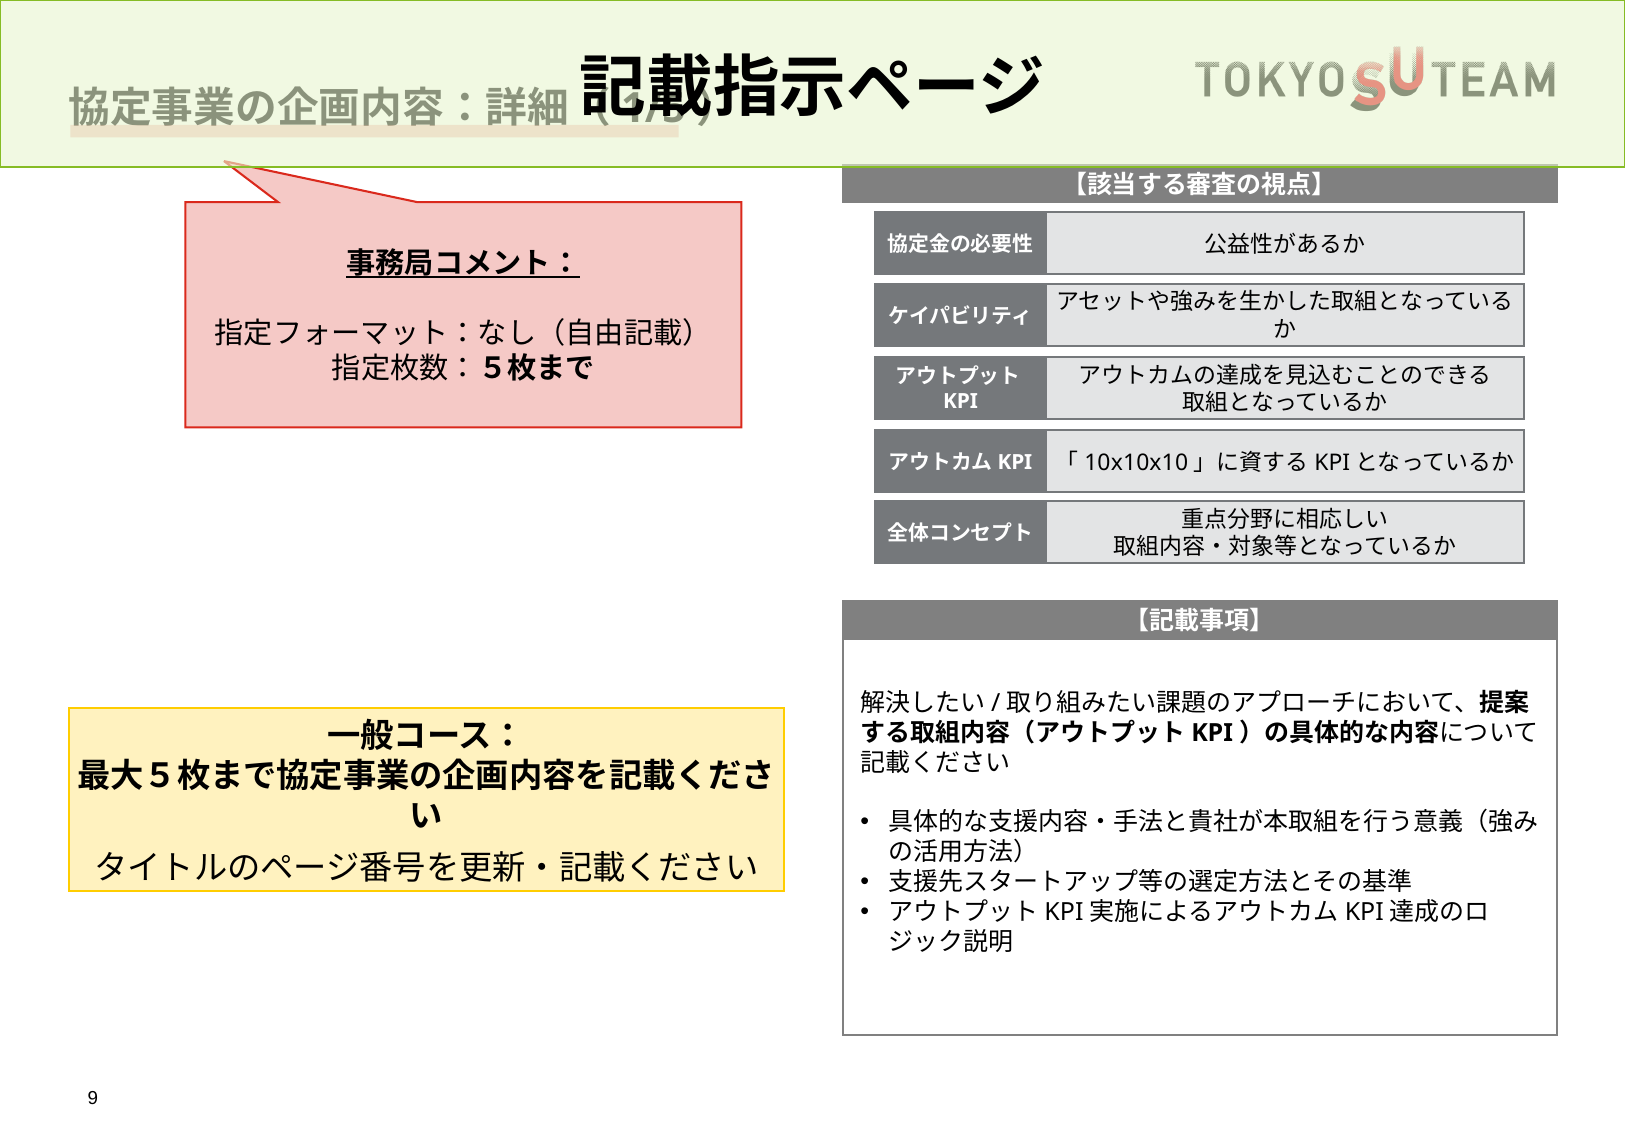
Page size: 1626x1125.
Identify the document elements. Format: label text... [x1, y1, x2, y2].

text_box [874, 211, 1525, 275]
text_box アウトカムKPI [874, 429, 1047, 492]
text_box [874, 283, 1525, 346]
text_box 全体コンセプト [874, 501, 1047, 564]
text_box 記載指示ページ [0, 0, 1625, 167]
text_box 一般コース： 最大５枚まで協定事業の企画内容を記載ください タイトルのページ番号を更新・記載ください [68, 708, 784, 892]
text_box 事務局コメント： 指定フォーマット：なし（自由記載） 指定枚数：５枚まで [185, 167, 742, 428]
slide_number 9 [68, 1080, 98, 1109]
text_box 重点分野に相応しい 取組内容・対象等となっているか [1047, 501, 1525, 564]
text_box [842, 600, 1557, 1036]
picture [1194, 45, 1557, 115]
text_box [874, 356, 1525, 420]
text_box 「10x10x10」に資するKPIとなっているか [1047, 429, 1525, 492]
text_box 【該当する審査の視点】 [842, 167, 1557, 203]
